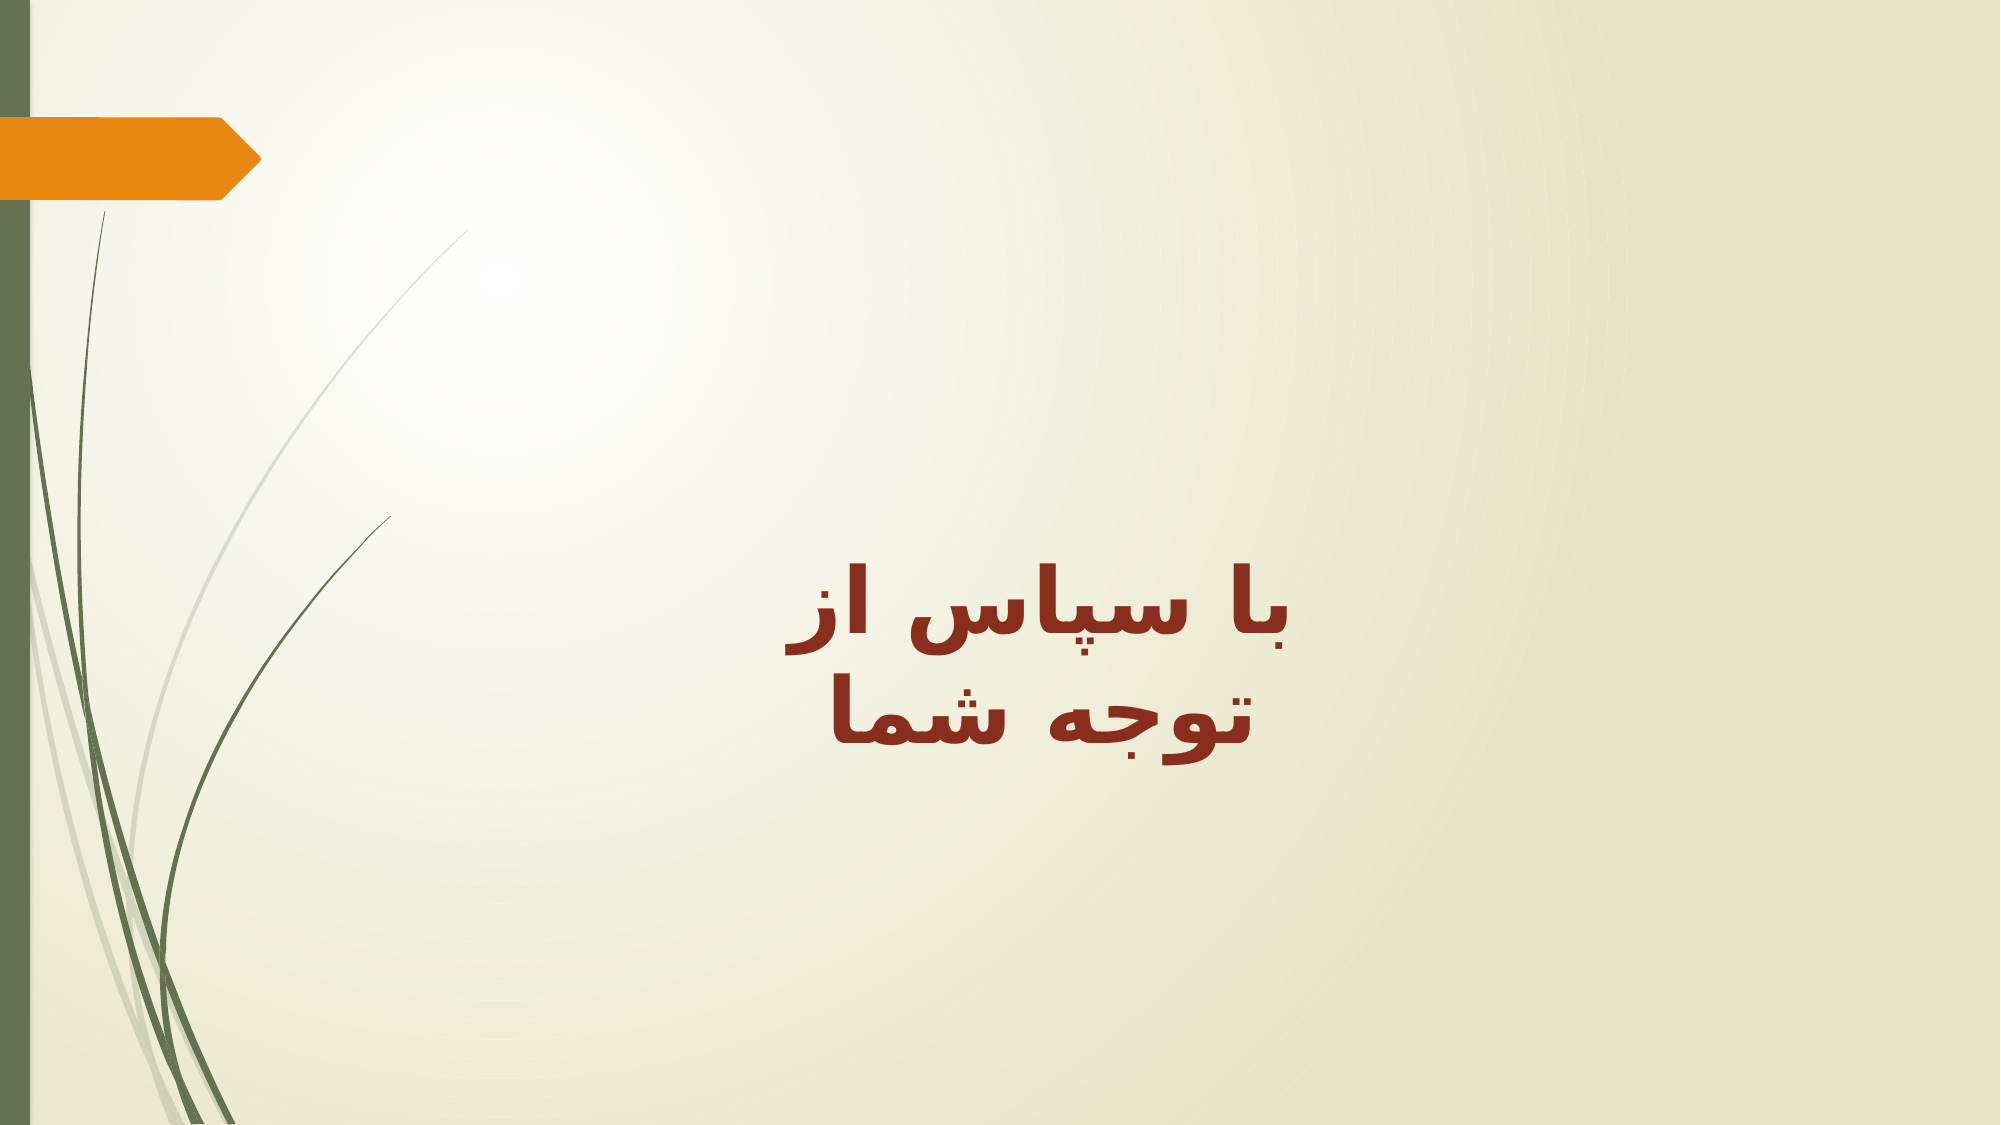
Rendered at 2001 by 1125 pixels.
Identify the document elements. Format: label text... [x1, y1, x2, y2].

text_box با سپاس از توجه شما [682, 534, 1403, 803]
